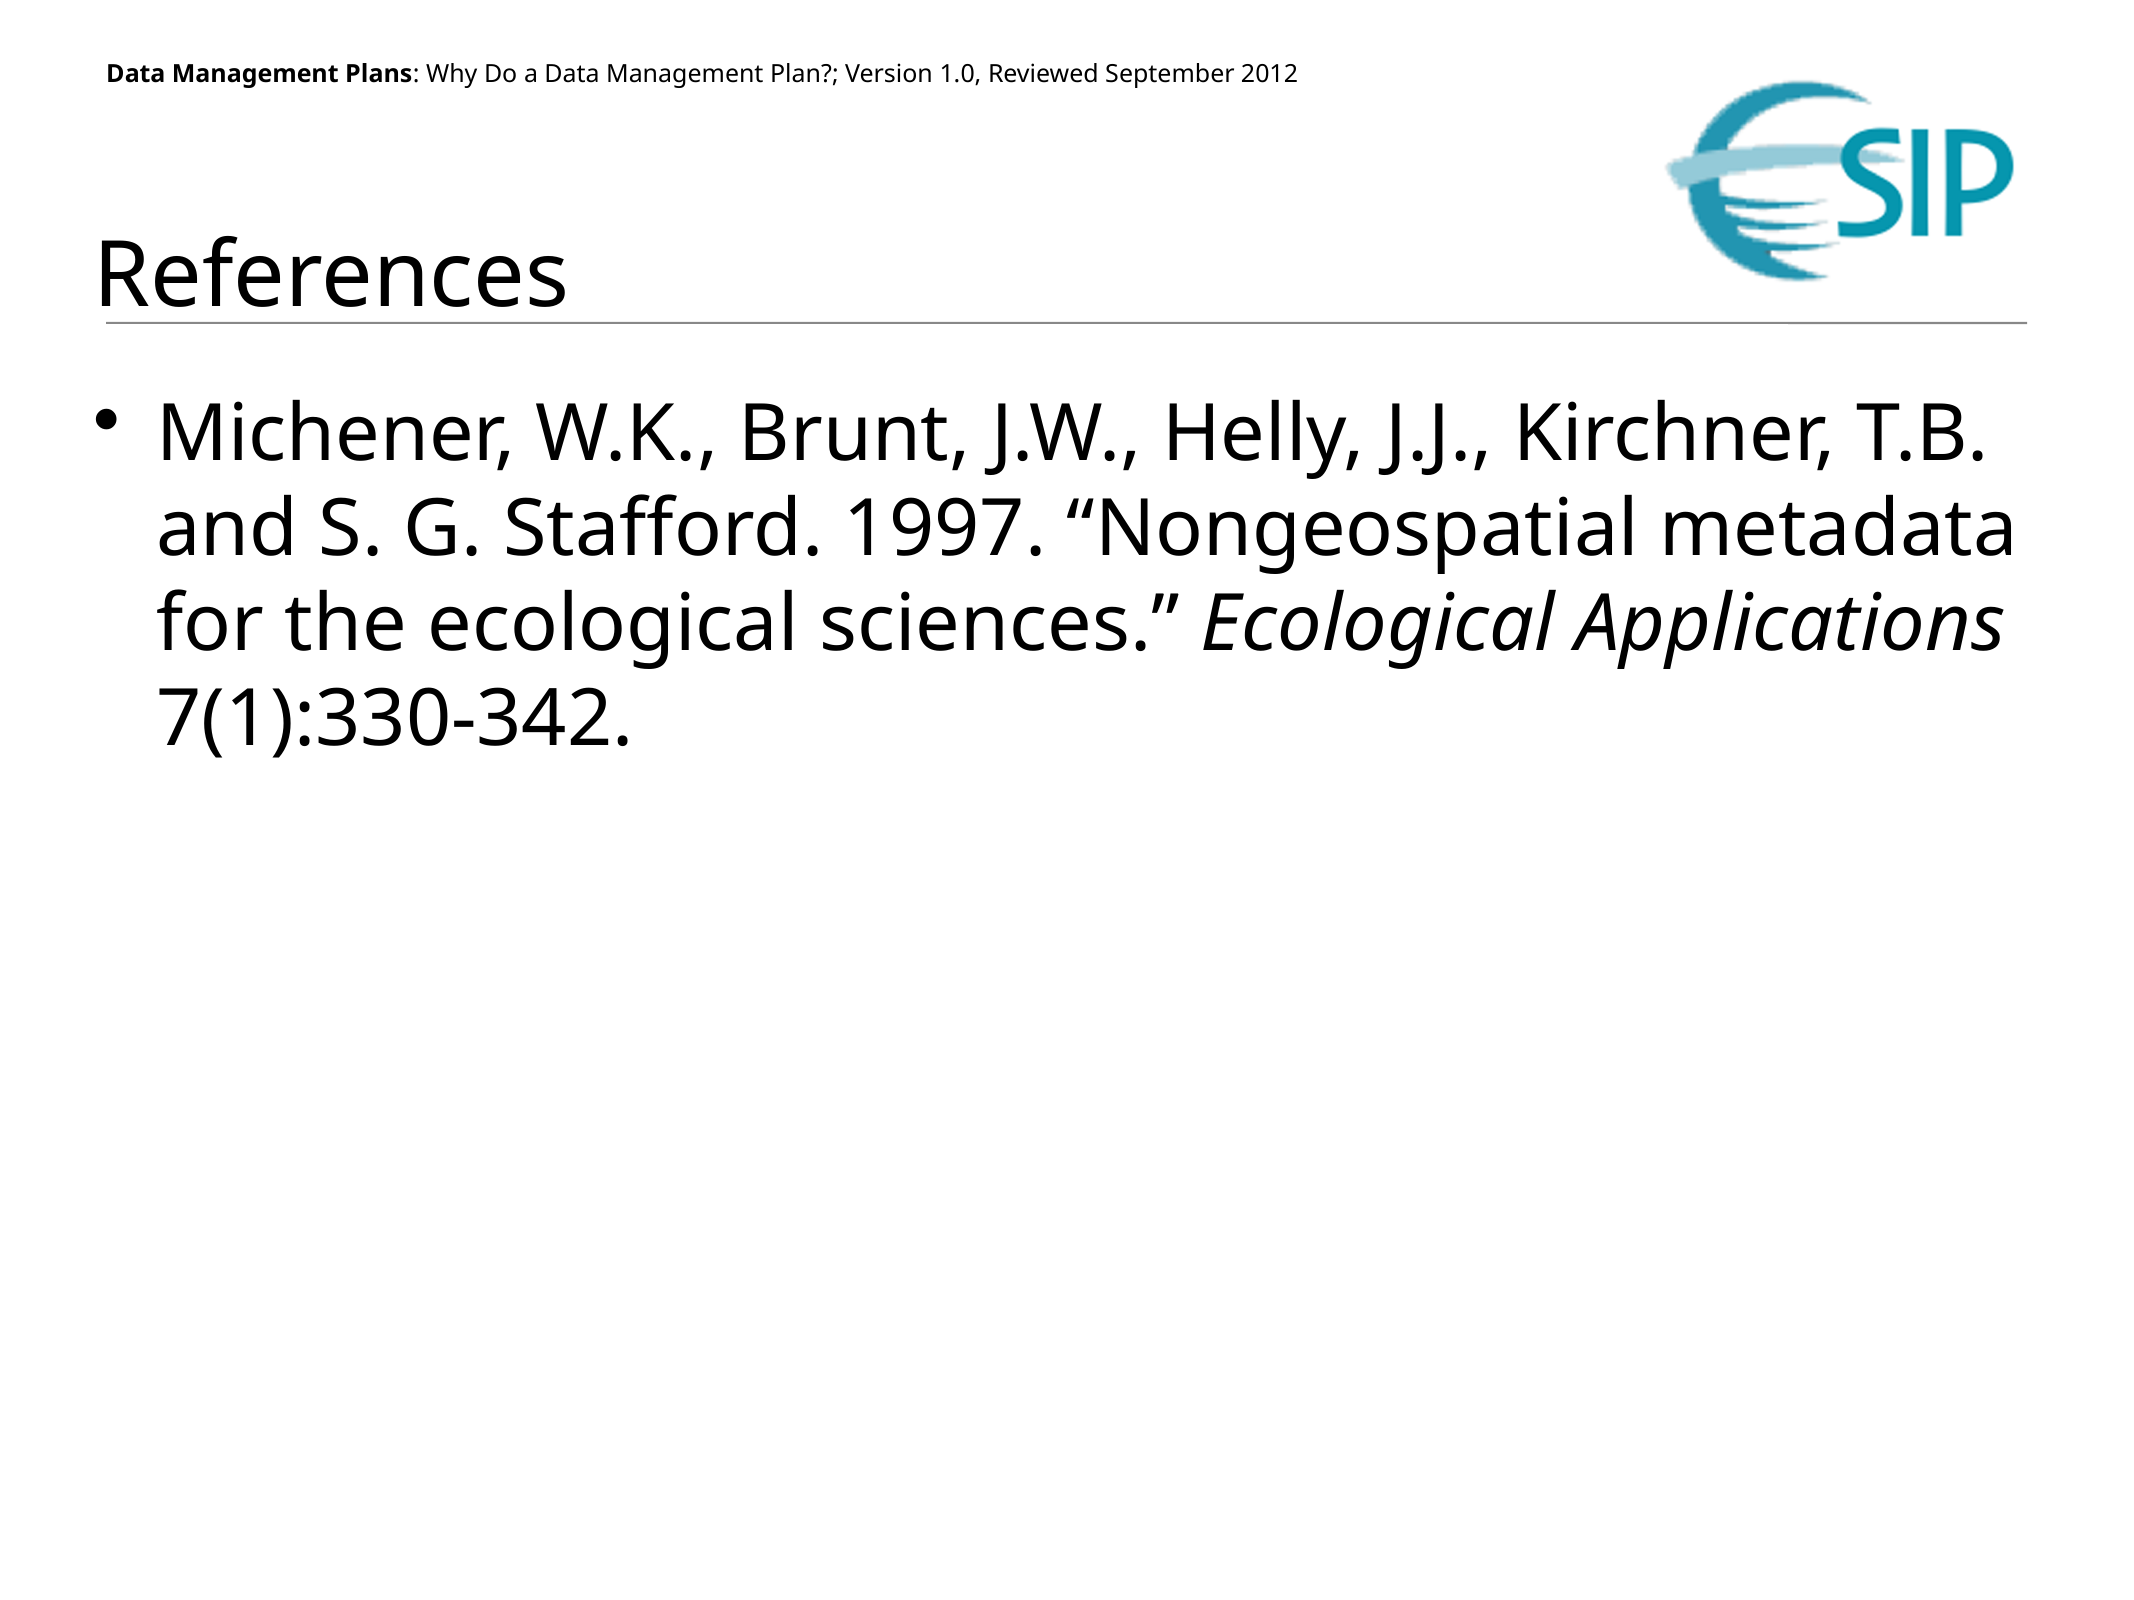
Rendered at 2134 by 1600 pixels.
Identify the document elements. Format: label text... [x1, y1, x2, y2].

text_box Data Management Plans: Why Do a Data Management Plan?; Version 1.0, Reviewed September 2012 [91, 49, 1380, 100]
picture [1653, 62, 2030, 286]
title References [93, 95, 2040, 325]
list Michener, W.K., Brunt, J.W., Helly, J.J., Kirchner, T.B. and S. G. Stafford. 1997. “Nongeospatial metadata for the ecological sciences.” Ecological Applications 7(1):330-342. [93, 381, 2040, 1459]
